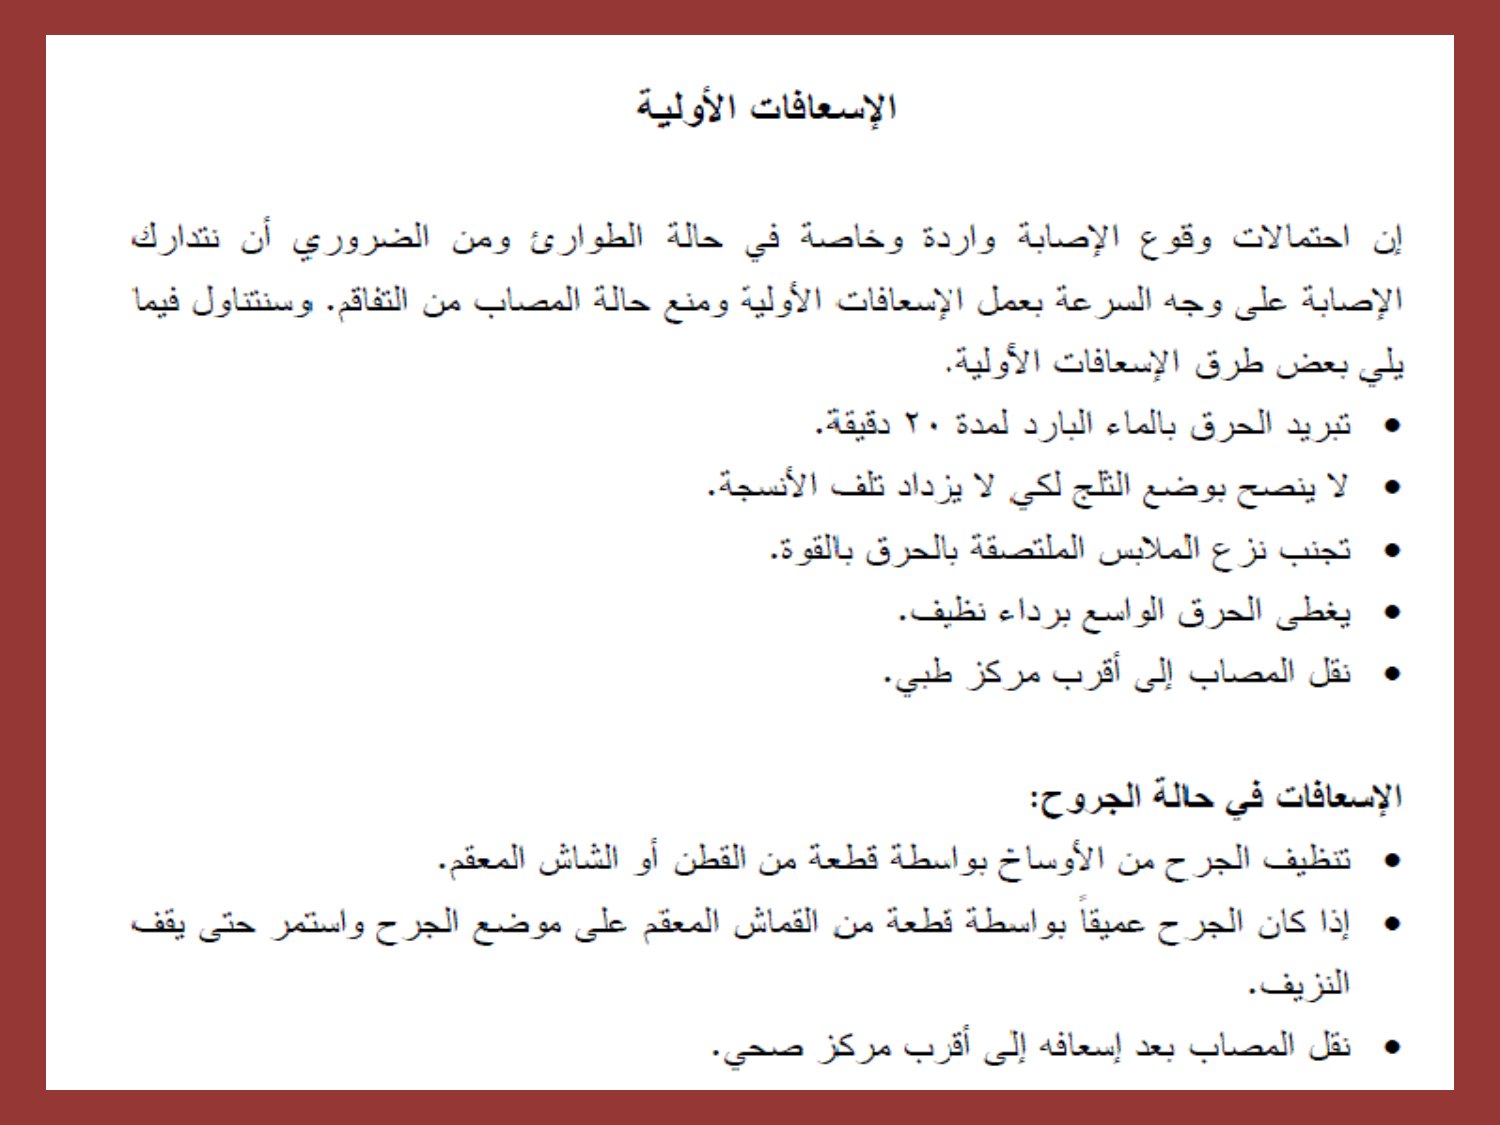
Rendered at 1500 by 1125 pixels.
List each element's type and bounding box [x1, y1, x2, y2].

picture [46, 34, 1454, 1091]
